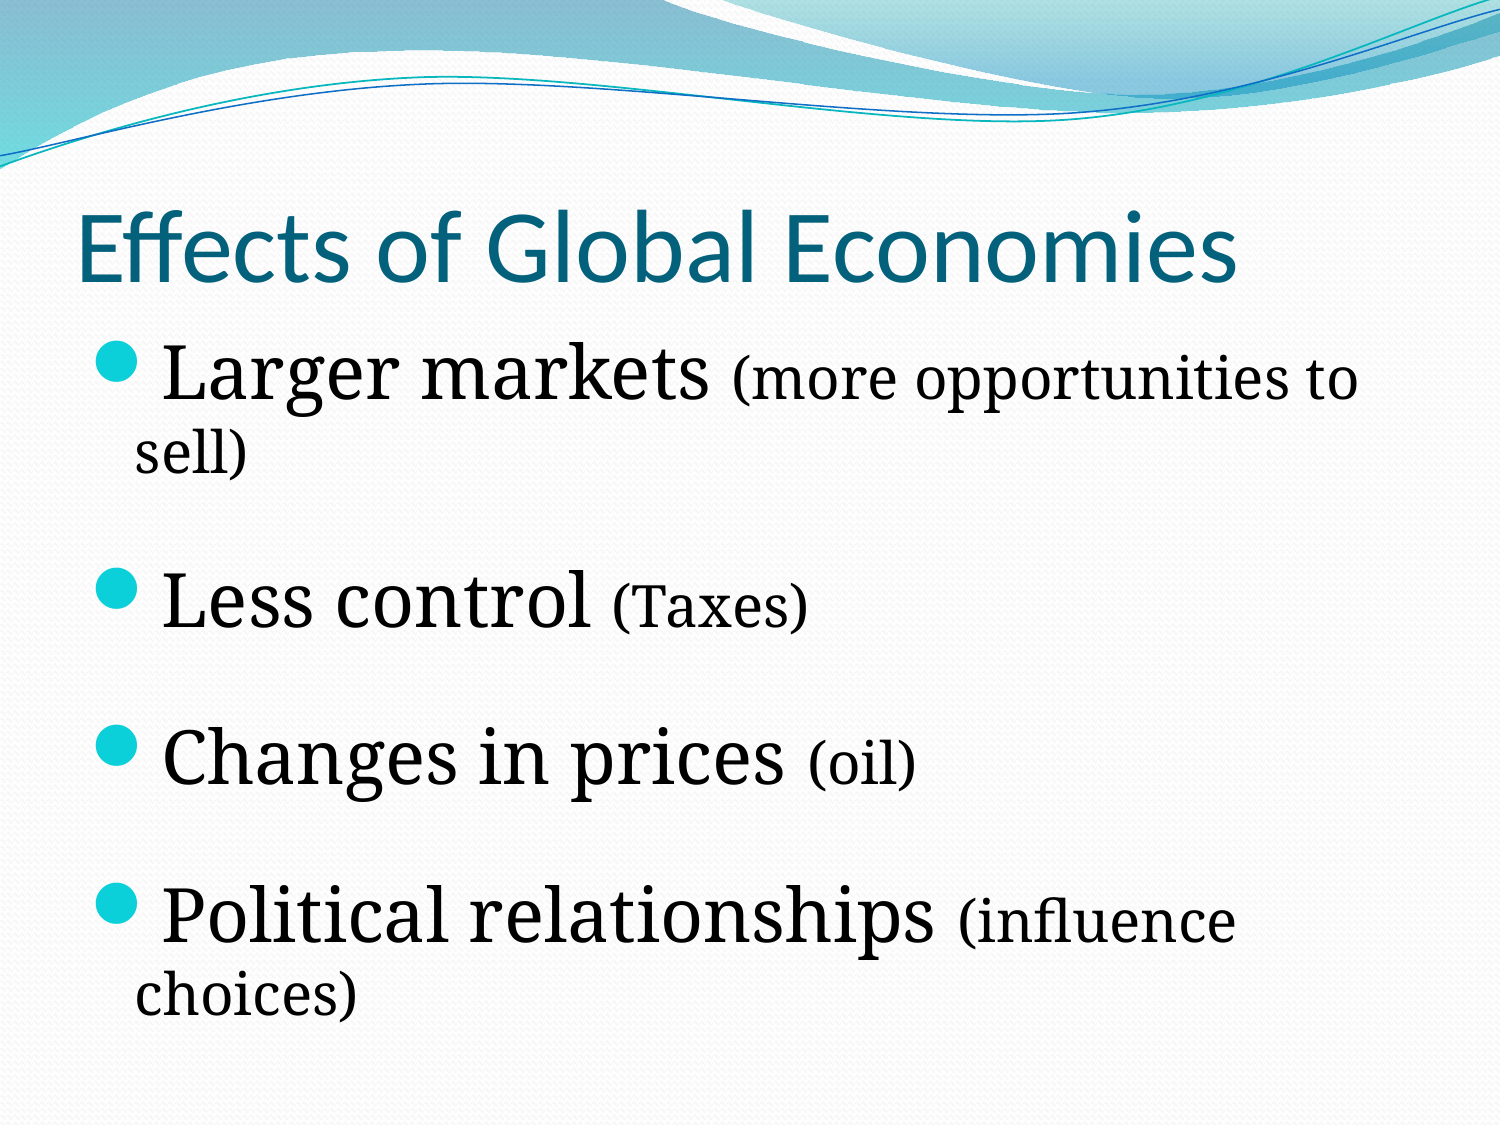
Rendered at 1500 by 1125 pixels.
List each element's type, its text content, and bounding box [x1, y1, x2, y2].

title Effects of Global Economies [75, 115, 1425, 303]
list Larger markets (more opportunities to sell) Less control (Taxes) Changes in prices (oil) Political relationships (influence choices) [75, 317, 1425, 1038]
